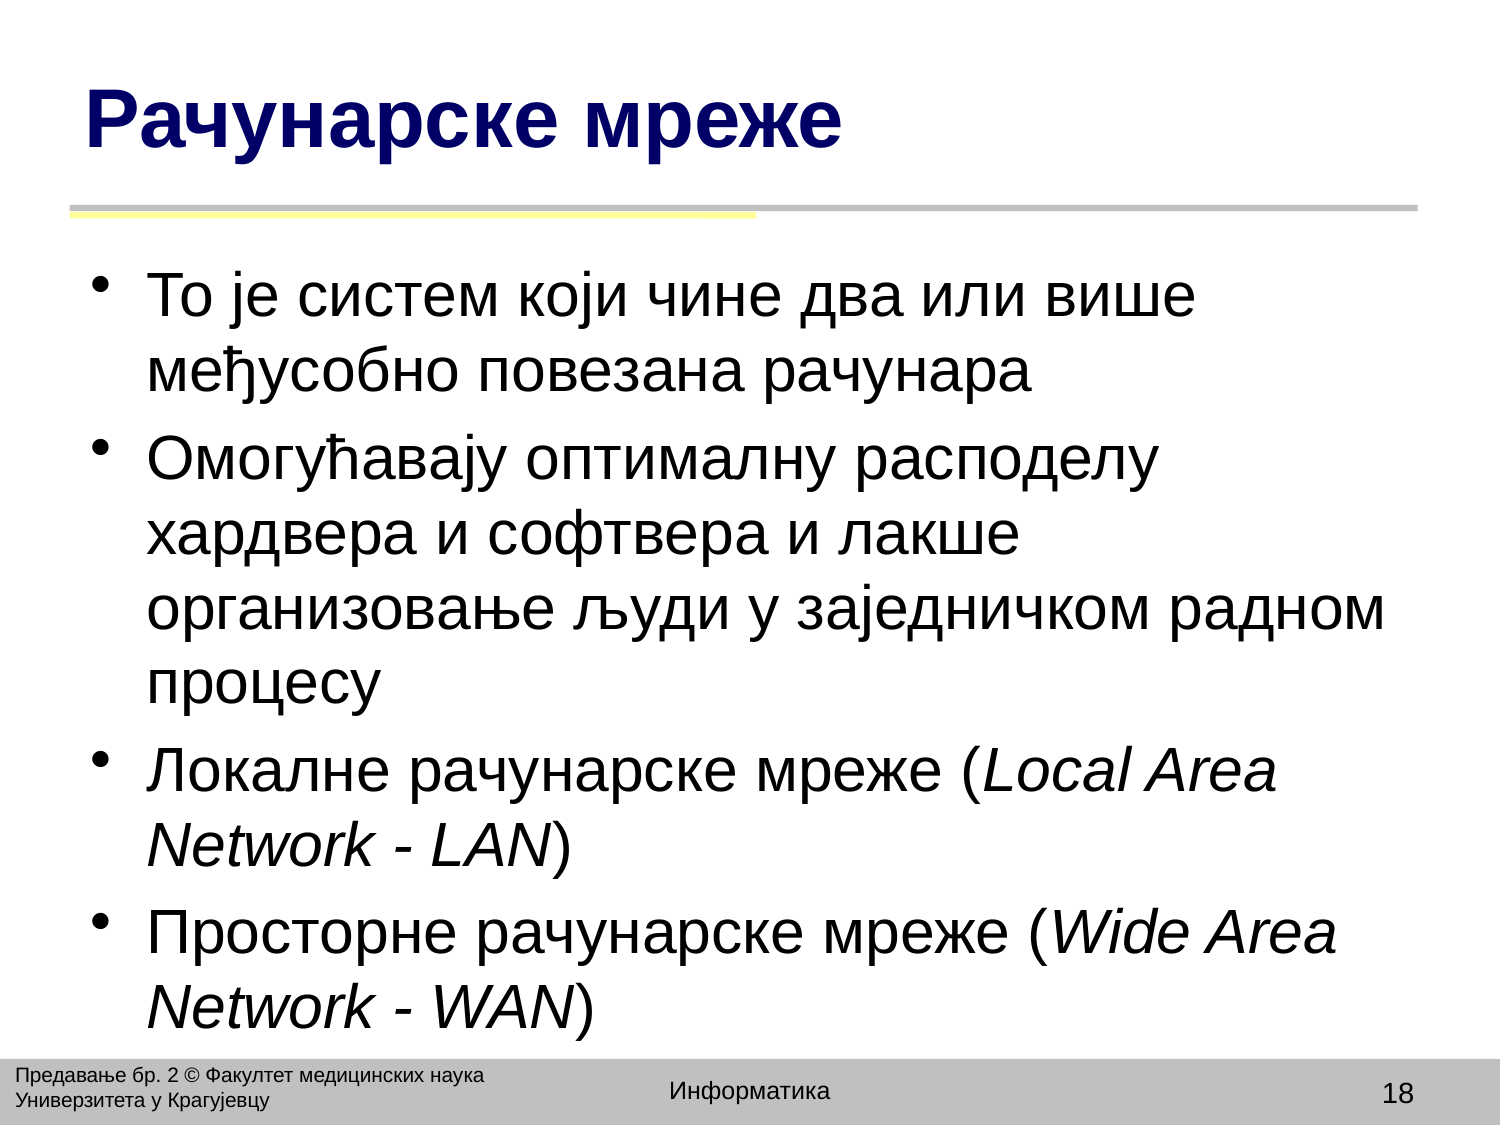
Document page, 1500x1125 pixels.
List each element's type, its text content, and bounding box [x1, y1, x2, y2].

footer Информатика [512, 1066, 988, 1125]
slide_number 18 [1079, 1066, 1430, 1125]
slide_number Предавање бр. 2 © Факултет медицинских наука Универзитета у Крагујевцу [0, 1053, 607, 1108]
title Рачунарске мреже [69, 19, 1426, 208]
list То је систем који чине два или више међусобно повезана рачунара Омогућавају оптималну расподелу хардвера и софтвера и лакше организовање људи у заједничком радном процесу Локалне рачунарске мреже (Local Area Network - LAN) Просторне рачунарске мреже (Wide Area Network - WAN) [74, 246, 1426, 1023]
